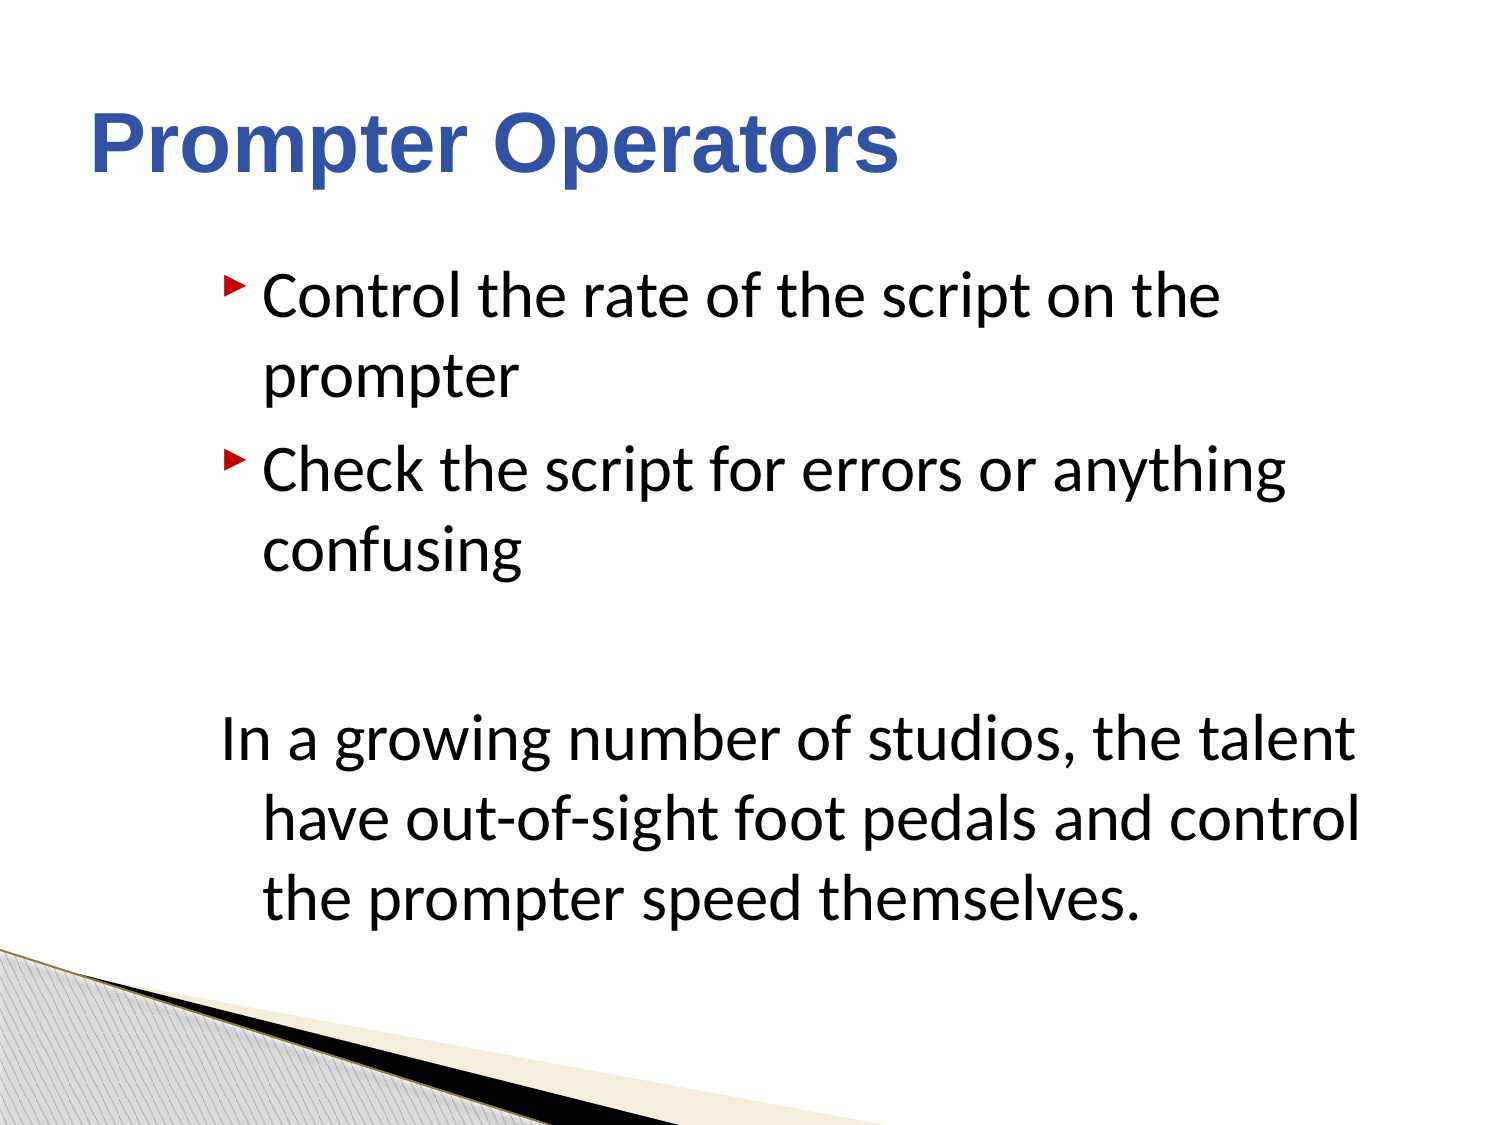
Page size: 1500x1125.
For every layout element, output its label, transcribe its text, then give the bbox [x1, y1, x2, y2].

list Control the rate of the script on the prompter Check the script for errors or anything confusing In a growing number of studios, the talent have out-of-sight foot pedals and control the prompter speed themselves. [187, 242, 1413, 986]
title Prompter Operators [75, 45, 1425, 233]
